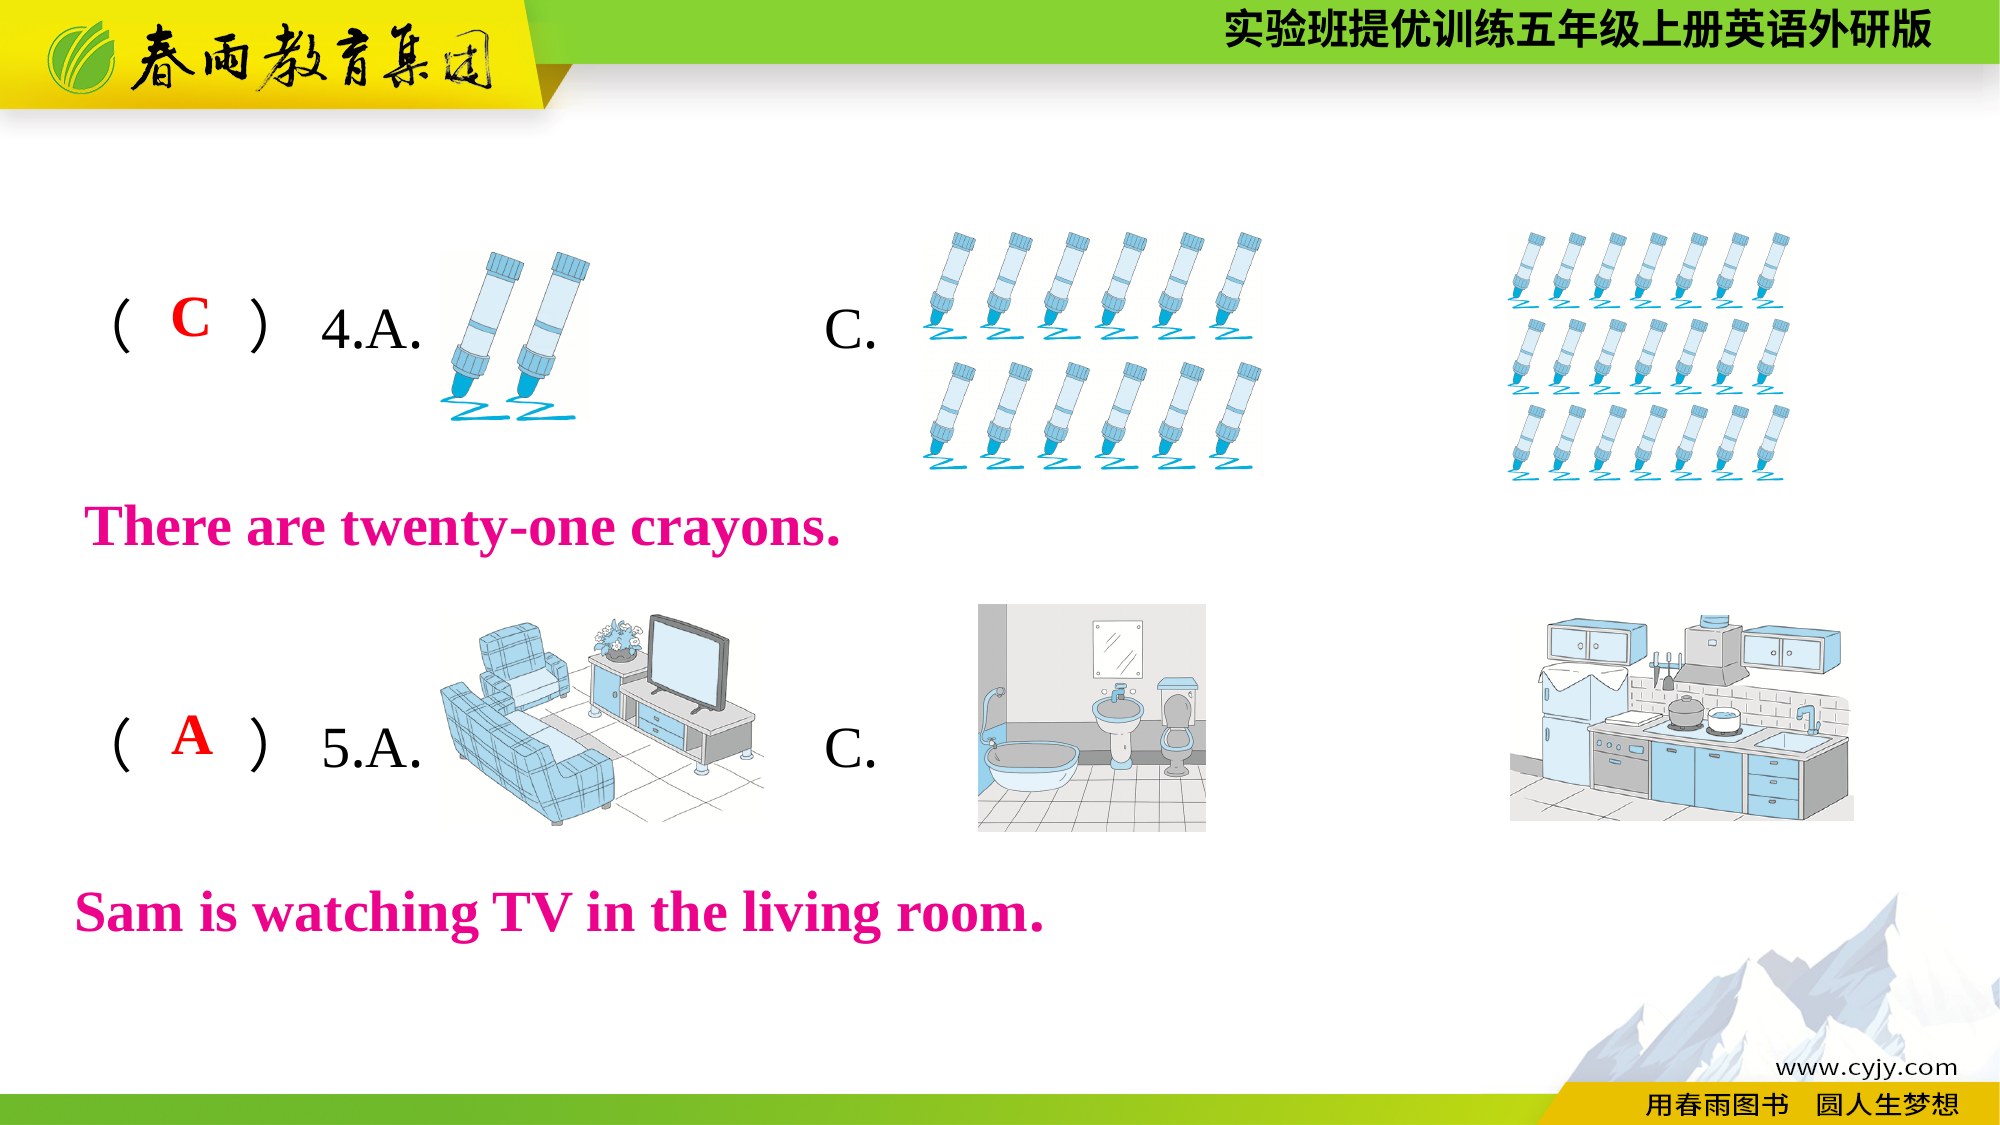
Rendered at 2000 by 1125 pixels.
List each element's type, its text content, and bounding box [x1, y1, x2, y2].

picture [0, 0, 2000, 1125]
text_box C [155, 270, 242, 356]
text_box A [156, 688, 229, 774]
list （ ）4.A. B. C. （ ）5.A. B. C. [59, 247, 1944, 793]
text_box Sam is watching TV in the living room. [59, 831, 1142, 951]
text_box There are twenty-one crayons. [69, 444, 857, 564]
